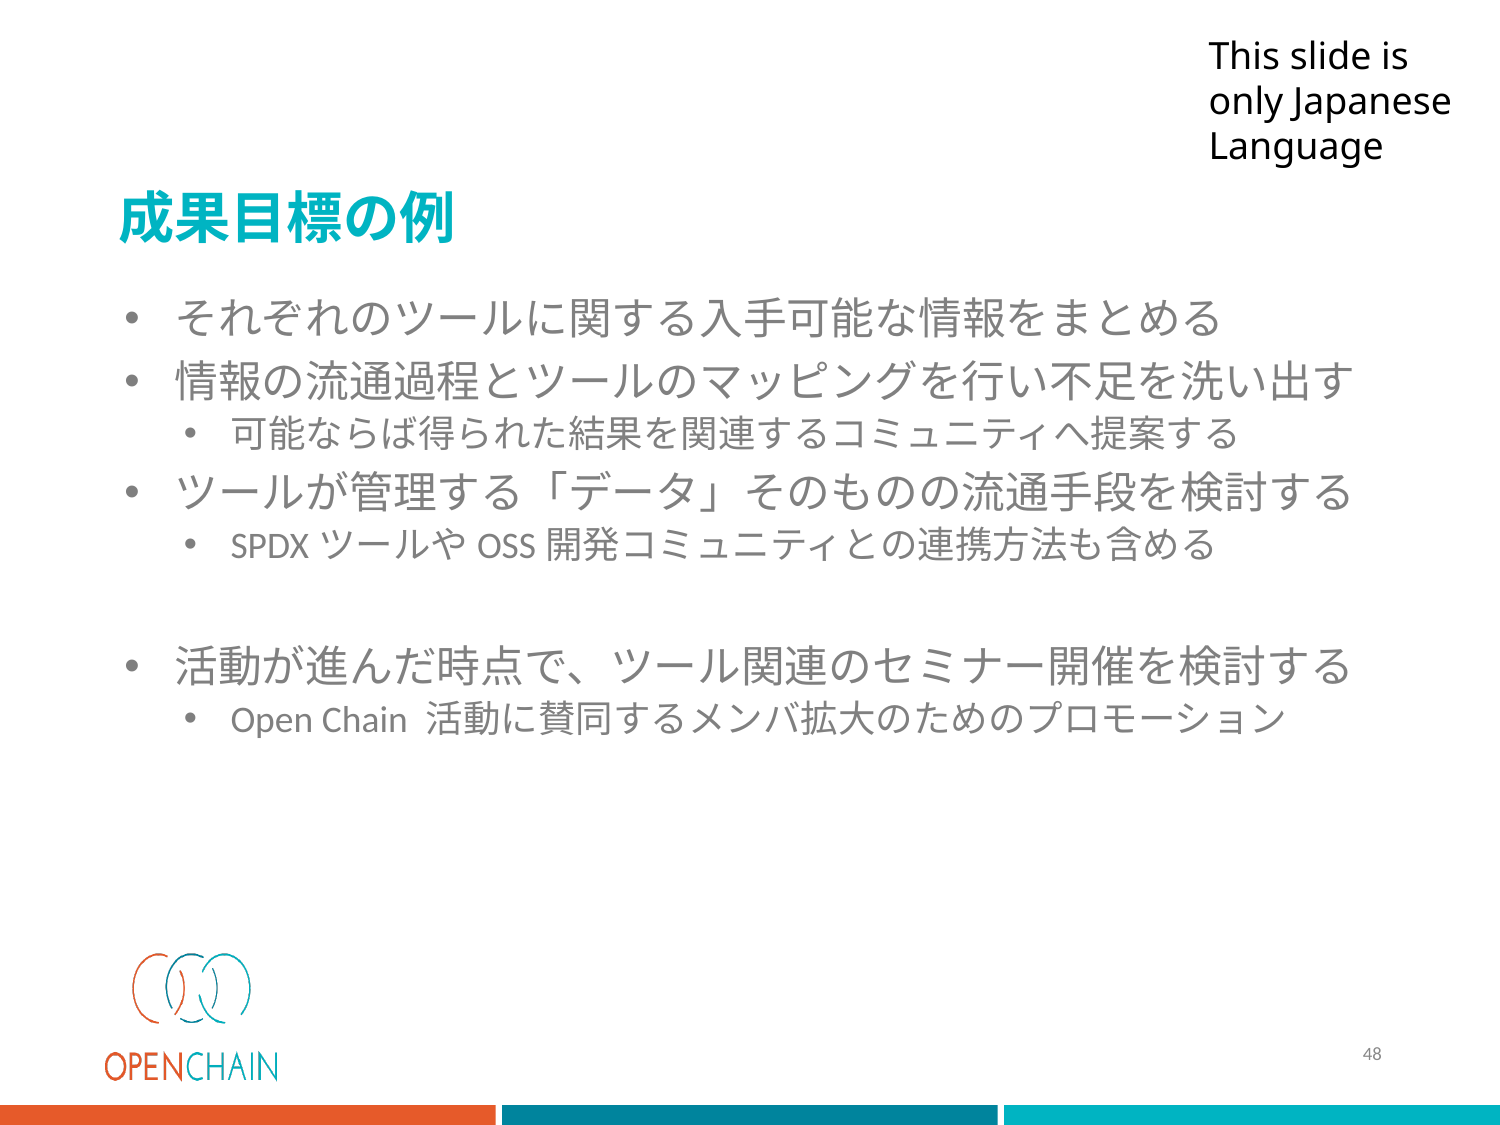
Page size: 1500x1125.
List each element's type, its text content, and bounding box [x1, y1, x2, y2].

text_box This slide is only Japanese Language [1193, 25, 1500, 175]
slide_number 47 [1236, 1022, 1397, 1083]
picture [103, 951, 279, 1082]
title 成果目標の例 [103, 185, 1397, 255]
list それぞれのツールに関する入手可能な情報をまとめる 情報の流通過程とツールのマッピングを行い不足を洗い出す 可能ならば得られた結果を関連するコミュニティへ提案する ツールが管理する「データ」そのものの流通手段を検討する SPDXツールやOSS開発コミュニティとの連携方法も含める 活動が進んだ時点で、ツール関連のセミナー開催を検討する Open Chain 活動に賛同するメンバ拡大のためのプロモーション [103, 281, 1397, 837]
